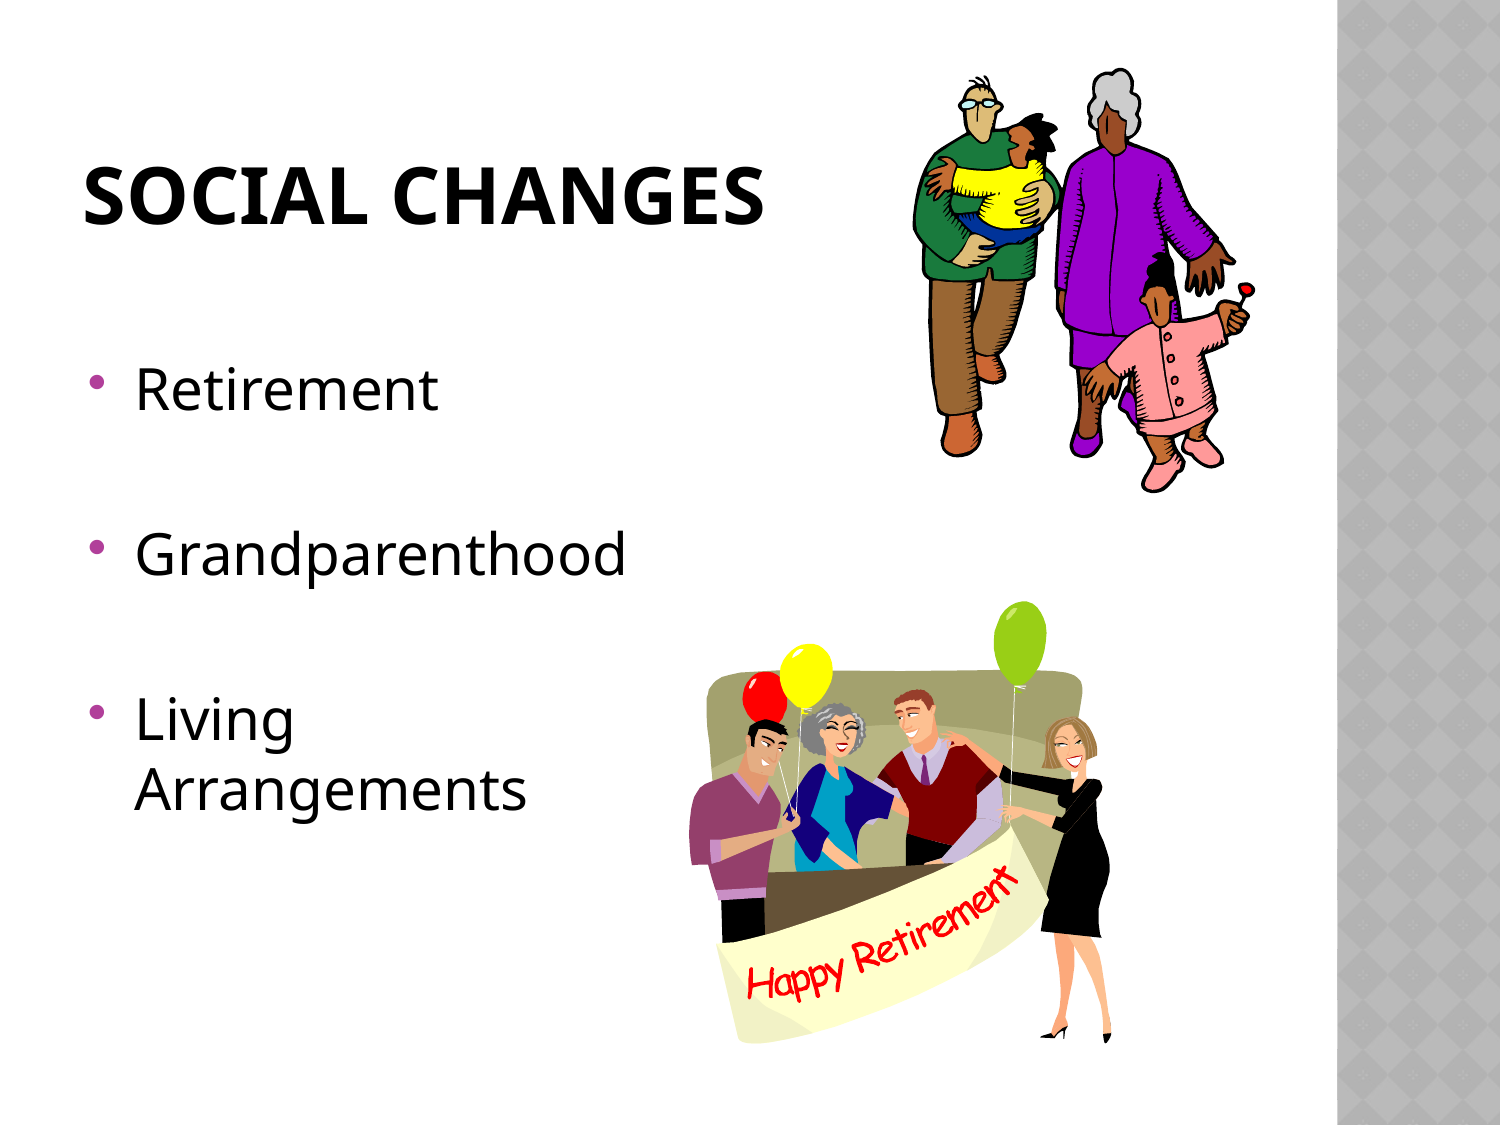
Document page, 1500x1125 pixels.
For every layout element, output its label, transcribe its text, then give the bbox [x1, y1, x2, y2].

picture [912, 61, 1259, 494]
list Retirement Grandparenthood Living Arrangements [75, 262, 653, 1005]
title Social Changes [75, 52, 1263, 240]
picture [687, 599, 1113, 1046]
